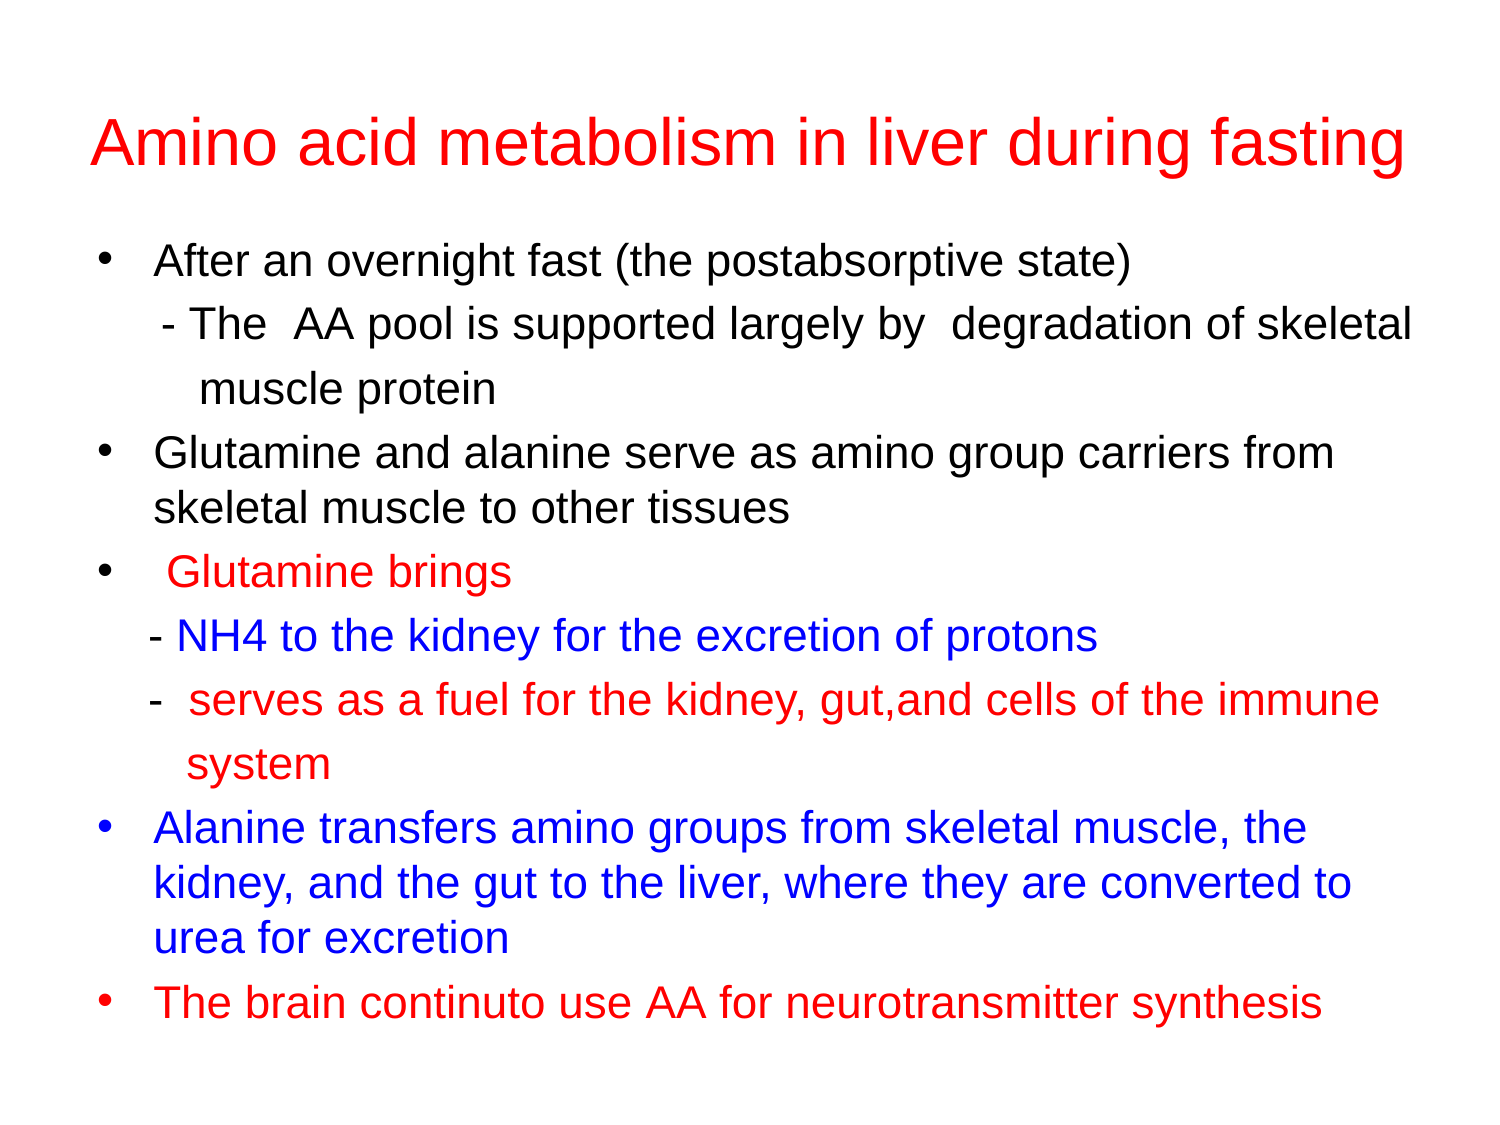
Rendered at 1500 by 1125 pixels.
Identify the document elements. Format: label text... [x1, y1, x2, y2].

title Amino acid metabolism in liver during fasting [75, 45, 1425, 233]
list After an overnight fast (the postabsorptive state) - The AA pool is supported largely by degradation of skeletal muscle protein Glutamine and alanine serve as amino group carriers from skeletal muscle to other tissues Glutamine brings - NH4 to the kidney for the excretion of protons - serves as a fuel for the kidney, gut,and cells of the immune system Alanine transfers amino groups from skeletal muscle, the kidney, and the gut to the liver, where they are converted to urea for excretion The brain continuto use AA for neurotransmitter synthesis [82, 222, 1432, 1035]
